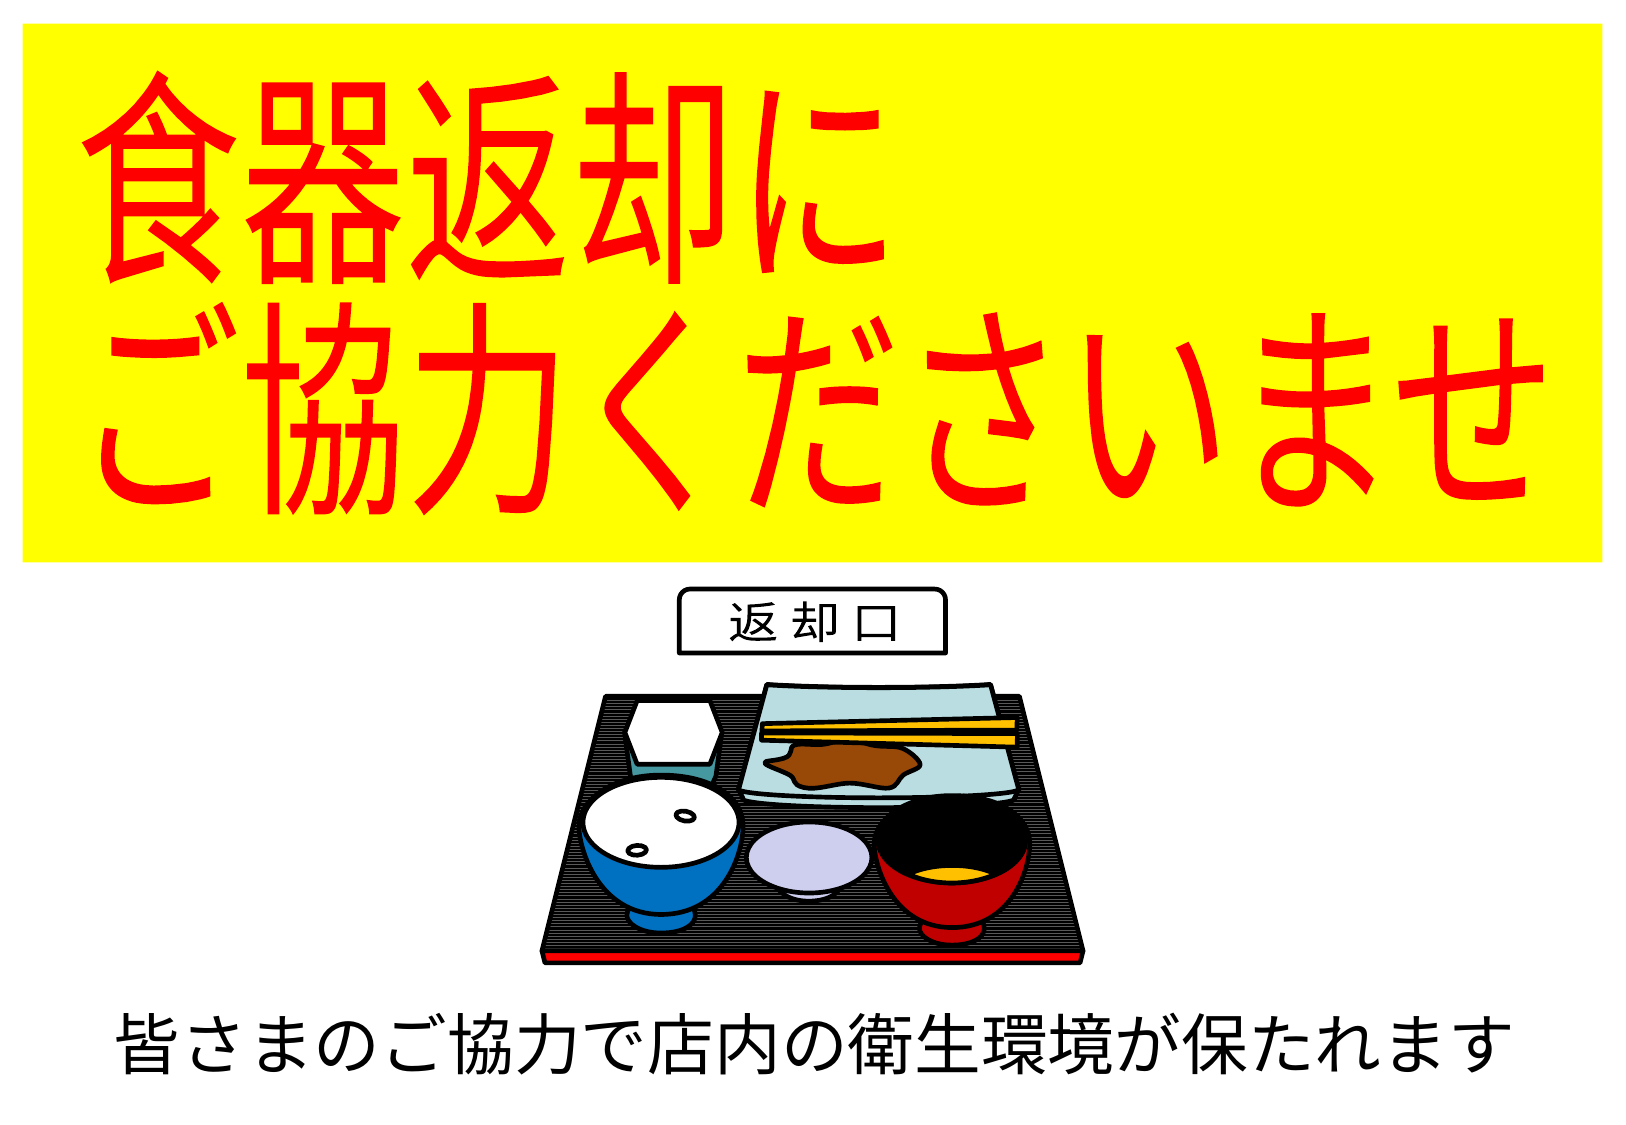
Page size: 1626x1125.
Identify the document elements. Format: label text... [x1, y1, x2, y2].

text_box 皆さまのご協力で店内の衛生環境が保たれます [98, 995, 1531, 1091]
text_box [541, 588, 1084, 964]
text_box [20, 21, 1604, 564]
